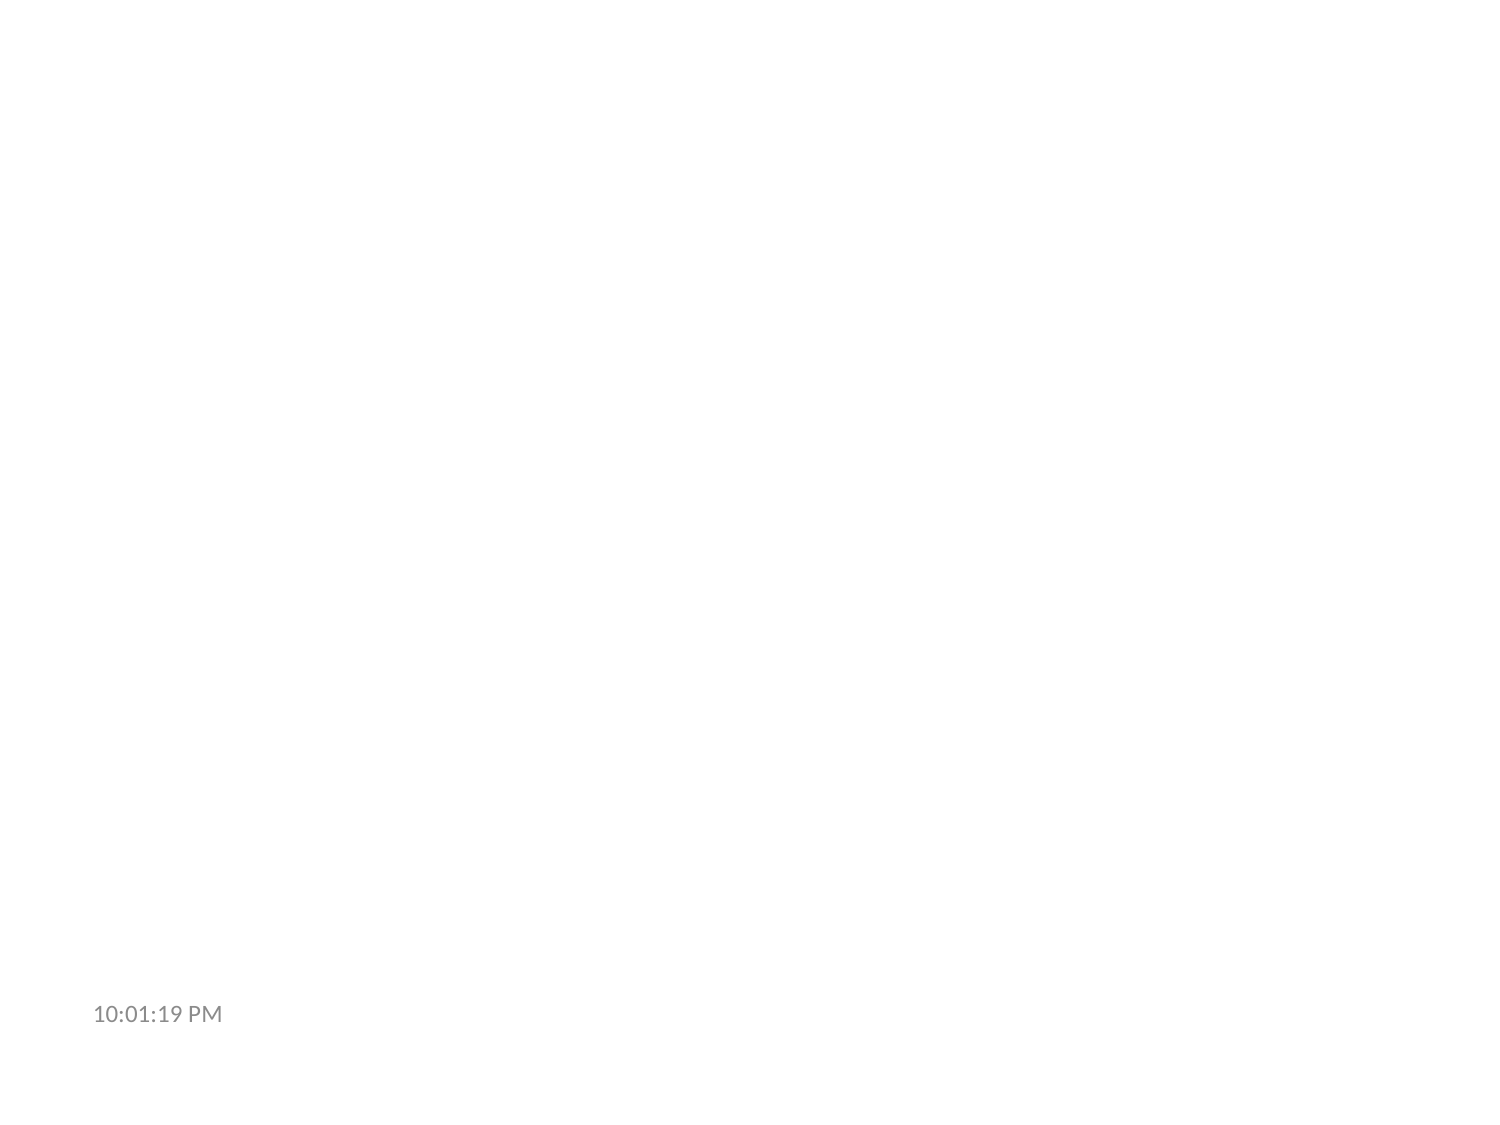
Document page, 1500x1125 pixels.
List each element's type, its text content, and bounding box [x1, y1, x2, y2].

text_box 3:35:09 PM [77, 982, 428, 1043]
